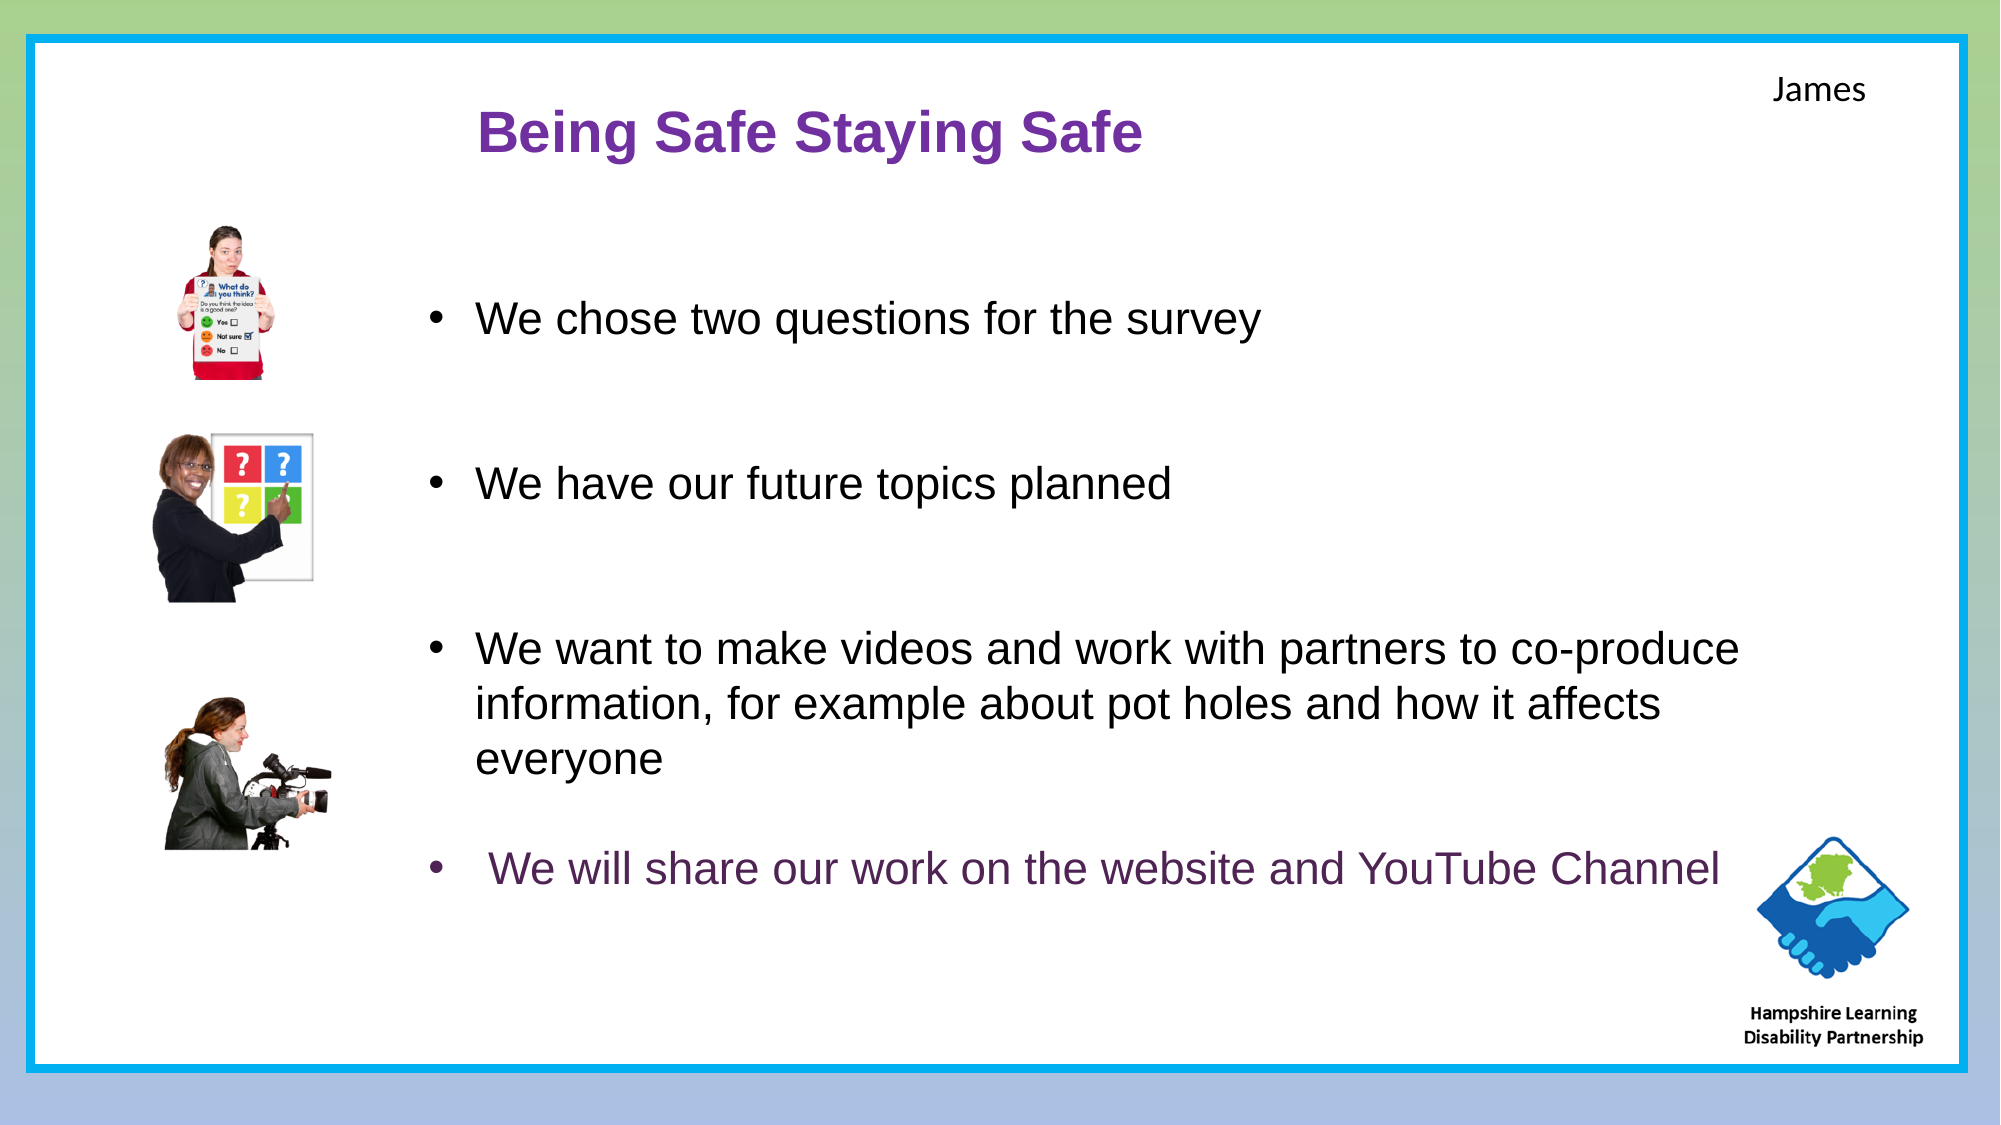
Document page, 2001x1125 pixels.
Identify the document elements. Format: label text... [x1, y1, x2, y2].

picture [146, 220, 306, 380]
picture [158, 685, 332, 859]
text_box James [1758, 56, 1991, 117]
text_box Being Safe Staying Safe [413, 86, 1946, 172]
text_box [29, 38, 1965, 1070]
picture [146, 431, 319, 604]
picture [1703, 830, 1958, 1061]
text_box We chose two questions for the survey We have our future topics planned We want to make videos and work with partners to co-produce information, for example about pot holes and how it affects everyone We will share our work on the website and YouTube Channel [413, 171, 1778, 902]
